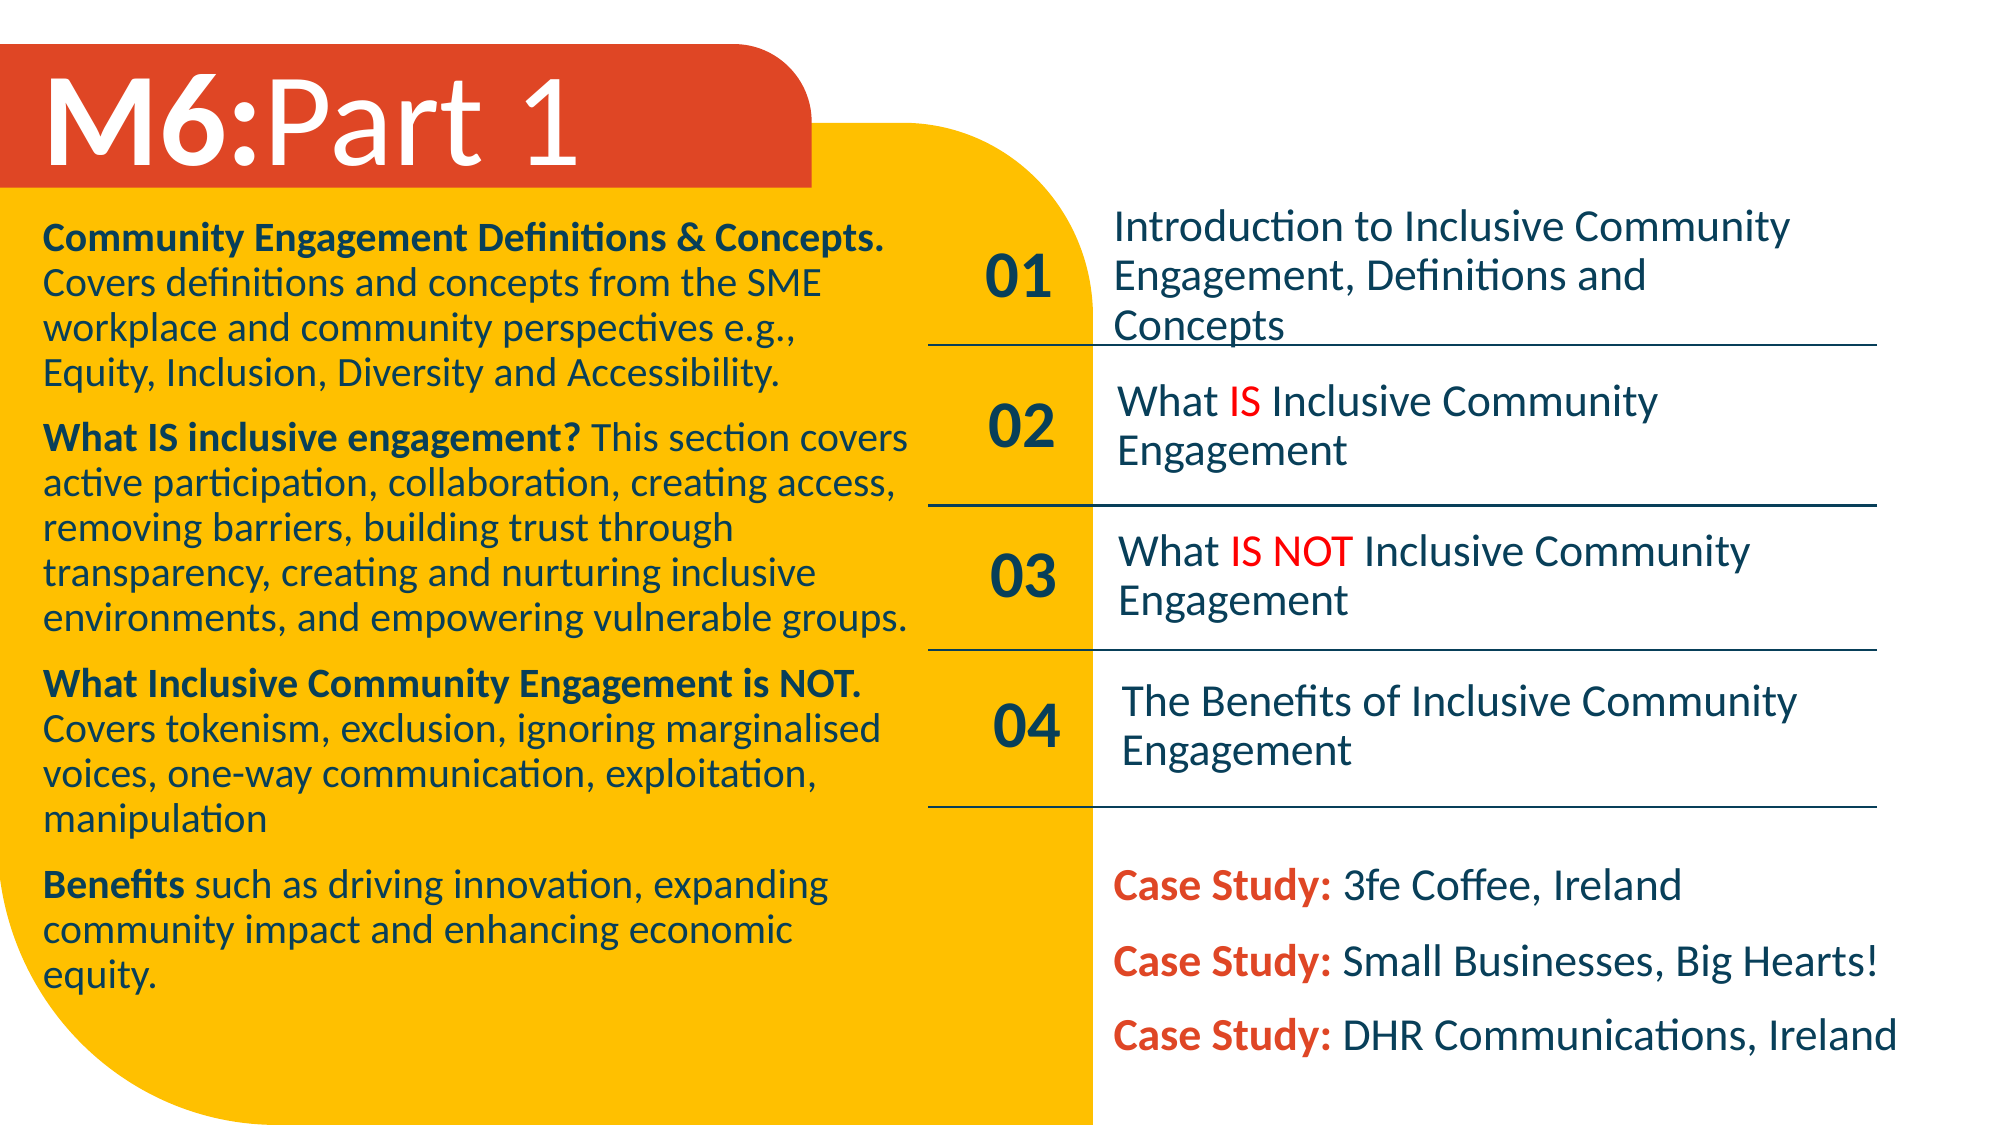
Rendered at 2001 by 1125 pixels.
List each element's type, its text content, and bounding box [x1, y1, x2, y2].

list The Benefits of Inclusive Community Engagement [1106, 669, 1840, 783]
text_box Case Study: Small Businesses, Big Hearts! [1098, 942, 1932, 978]
list What IS NOT Inclusive Community Engagement [1103, 519, 1836, 633]
text_box Case Study: 3fe Coffee, Ireland [1098, 828, 1932, 942]
list 04 [969, 669, 1085, 783]
text_box M6:Part 1 [28, 74, 716, 170]
list Community Engagement Definitions & Concepts. Covers definitions and concepts from the SME workplace and community perspectives e.g., Equity, Inclusion, Diversity and Accessibility. What IS inclusive engagement? This section covers active participation, collaboration, creating access, removing barriers, building trust through transparency, creating and nurturing inclusive environments, and empowering vulnerable groups. What Inclusive Community Engagement is NOT. Covers tokenism, exclusion, ignoring marginalised voices, one-way communication, exploitation, manipulation Benefits such as driving innovation, expanding community impact and enhancing economic equity. [28, 207, 929, 975]
text_box Case Study: DHR Communications, Ireland [1098, 978, 1932, 1092]
list Introduction to Inclusive Community Engagement, Definitions and Concepts [1098, 219, 1832, 333]
list 02 [965, 369, 1081, 483]
list What IS Inclusive Community Engagement [1102, 369, 1835, 483]
list 03 [966, 519, 1082, 633]
list 01 [961, 219, 1077, 333]
